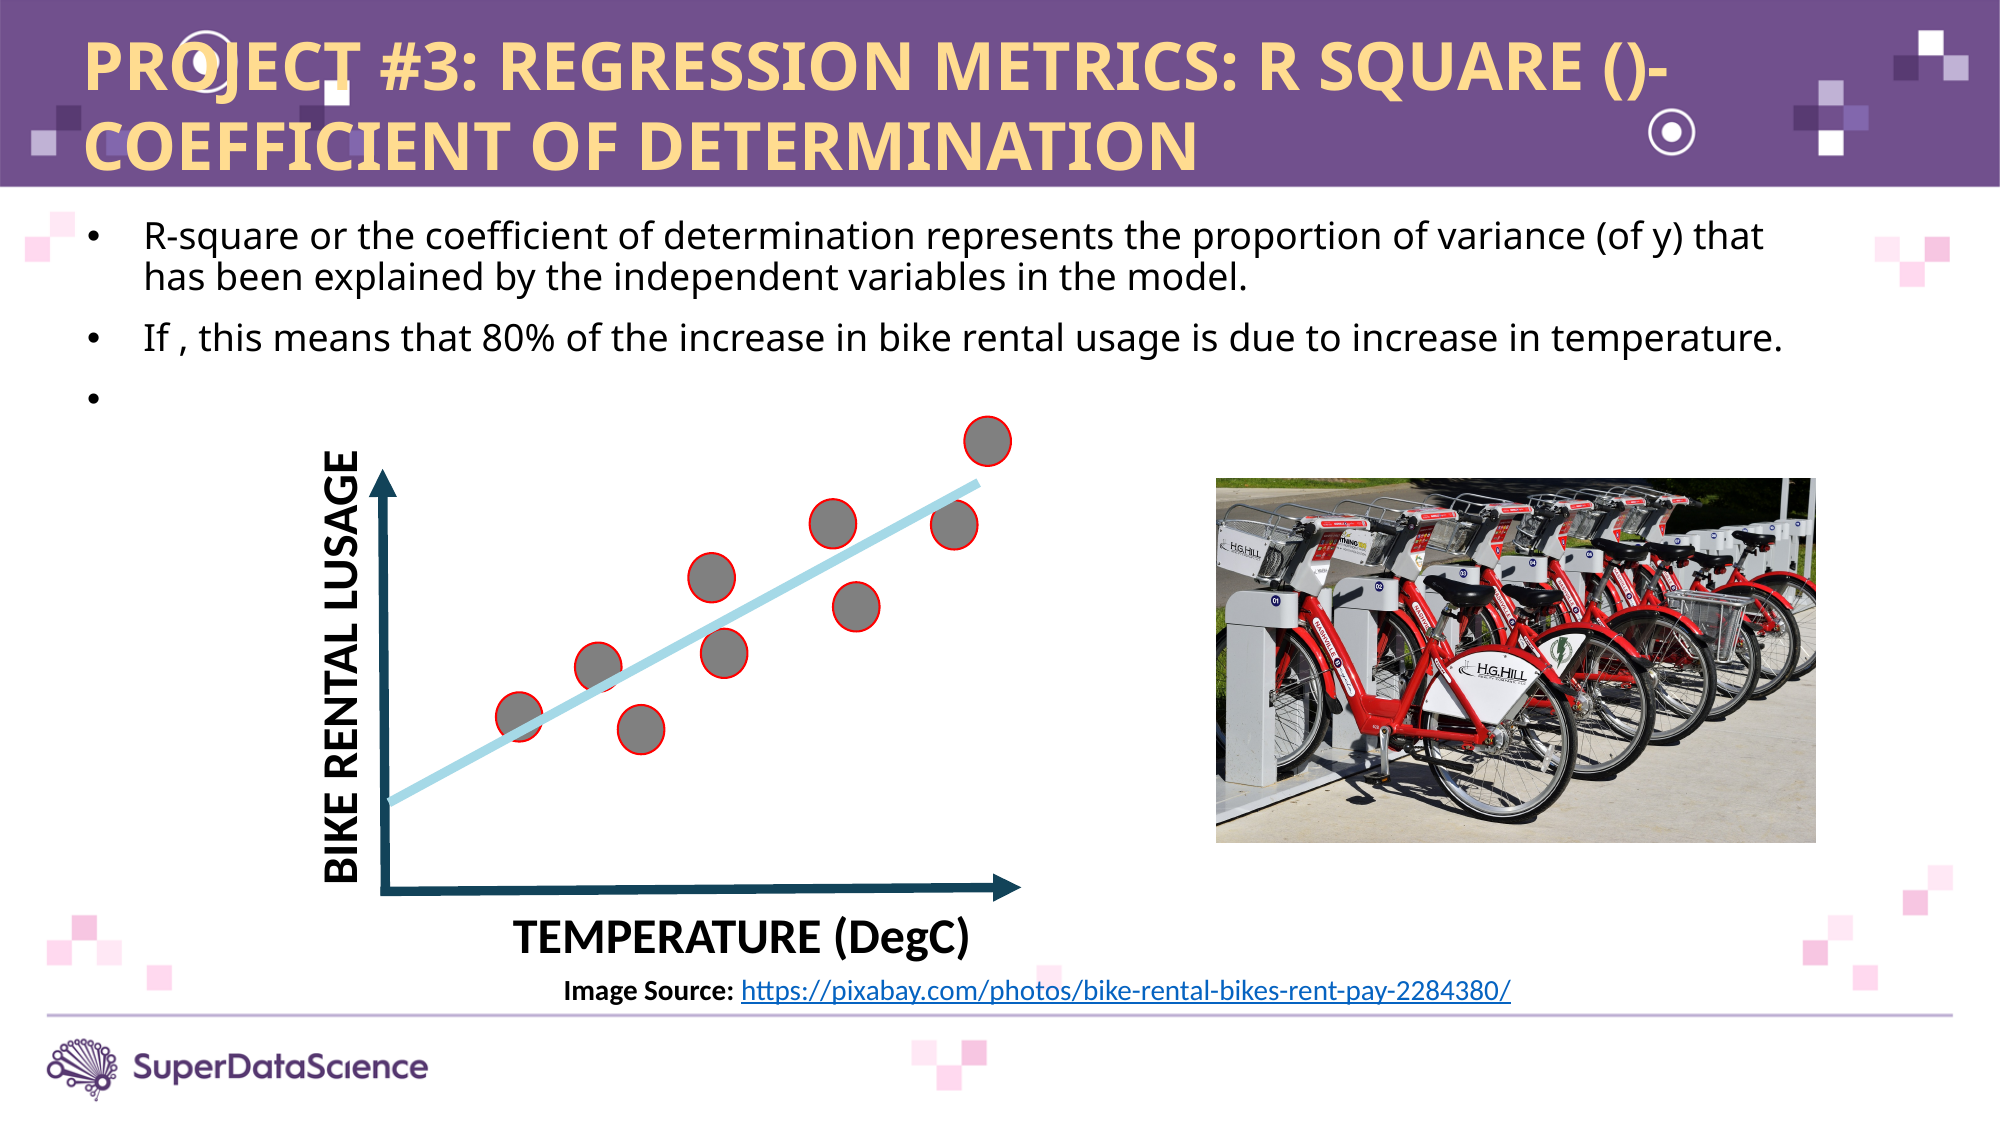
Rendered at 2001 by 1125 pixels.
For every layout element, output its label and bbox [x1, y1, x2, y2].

text_box [388, 482, 979, 803]
picture [0, 0, 2000, 1125]
text_box [382, 468, 386, 896]
text_box [386, 887, 1022, 892]
